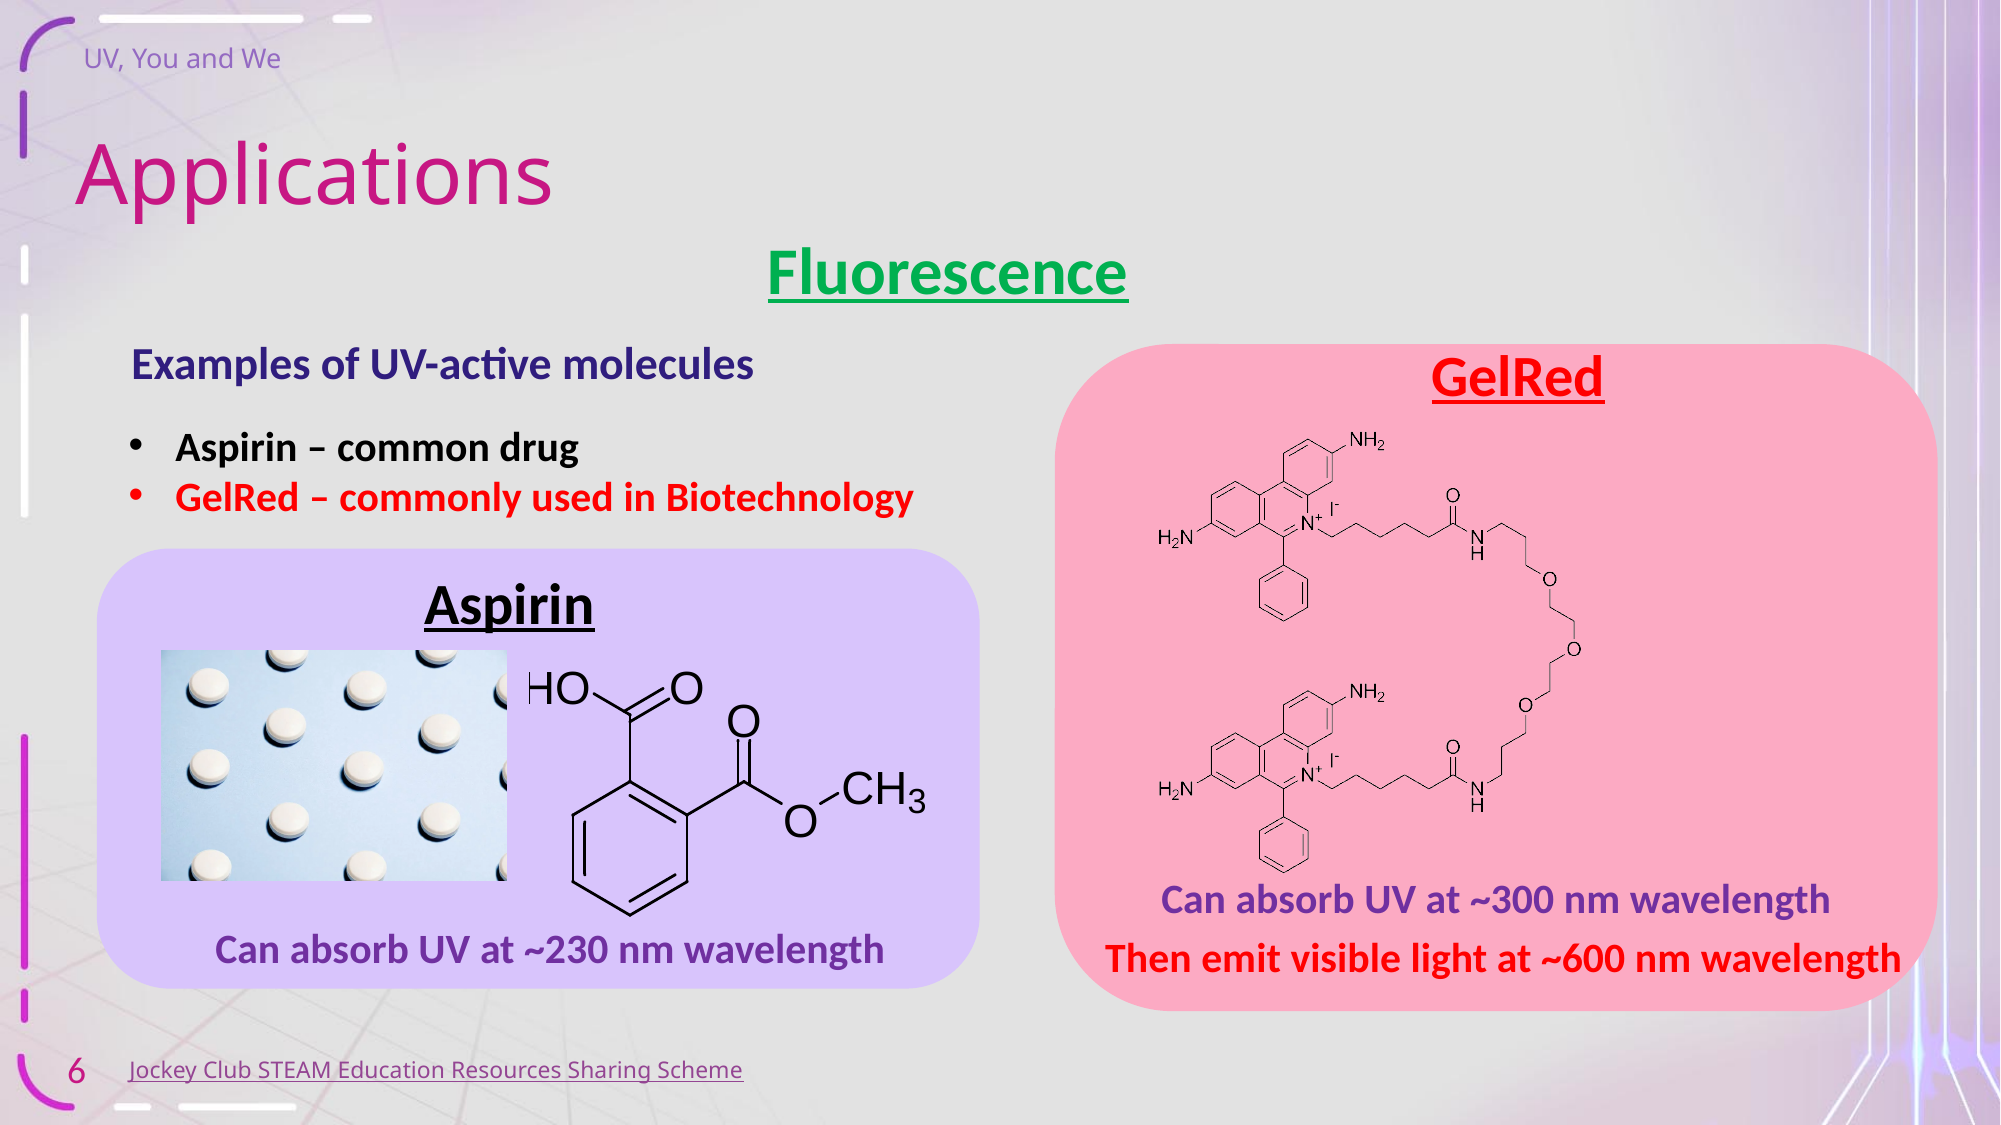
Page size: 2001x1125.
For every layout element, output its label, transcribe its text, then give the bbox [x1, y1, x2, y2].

picture [0, 0, 2001, 1125]
text_box Can absorb UV at ~300 nm wavelength [1146, 864, 1847, 922]
text_box Can absorb UV at ~230 nm wavelength [200, 914, 901, 979]
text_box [529, 650, 957, 924]
text_box GelRed [1416, 330, 1620, 416]
text_box [1052, 341, 1416, 981]
text_box [1098, 988, 1894, 1014]
text_box Then emit visible light at ~600 nm wavelength [1090, 922, 1918, 988]
title Applications [61, 63, 1571, 279]
text_box Aspirin [409, 558, 610, 644]
text_box [1596, 341, 1940, 963]
text_box Aspirin – common drug GelRed – commonly used in Biotechnology [113, 412, 930, 527]
text_box Fluorescence [752, 220, 1144, 316]
text_box Examples of UV-active molecules [116, 326, 770, 397]
text_box [94, 546, 982, 991]
